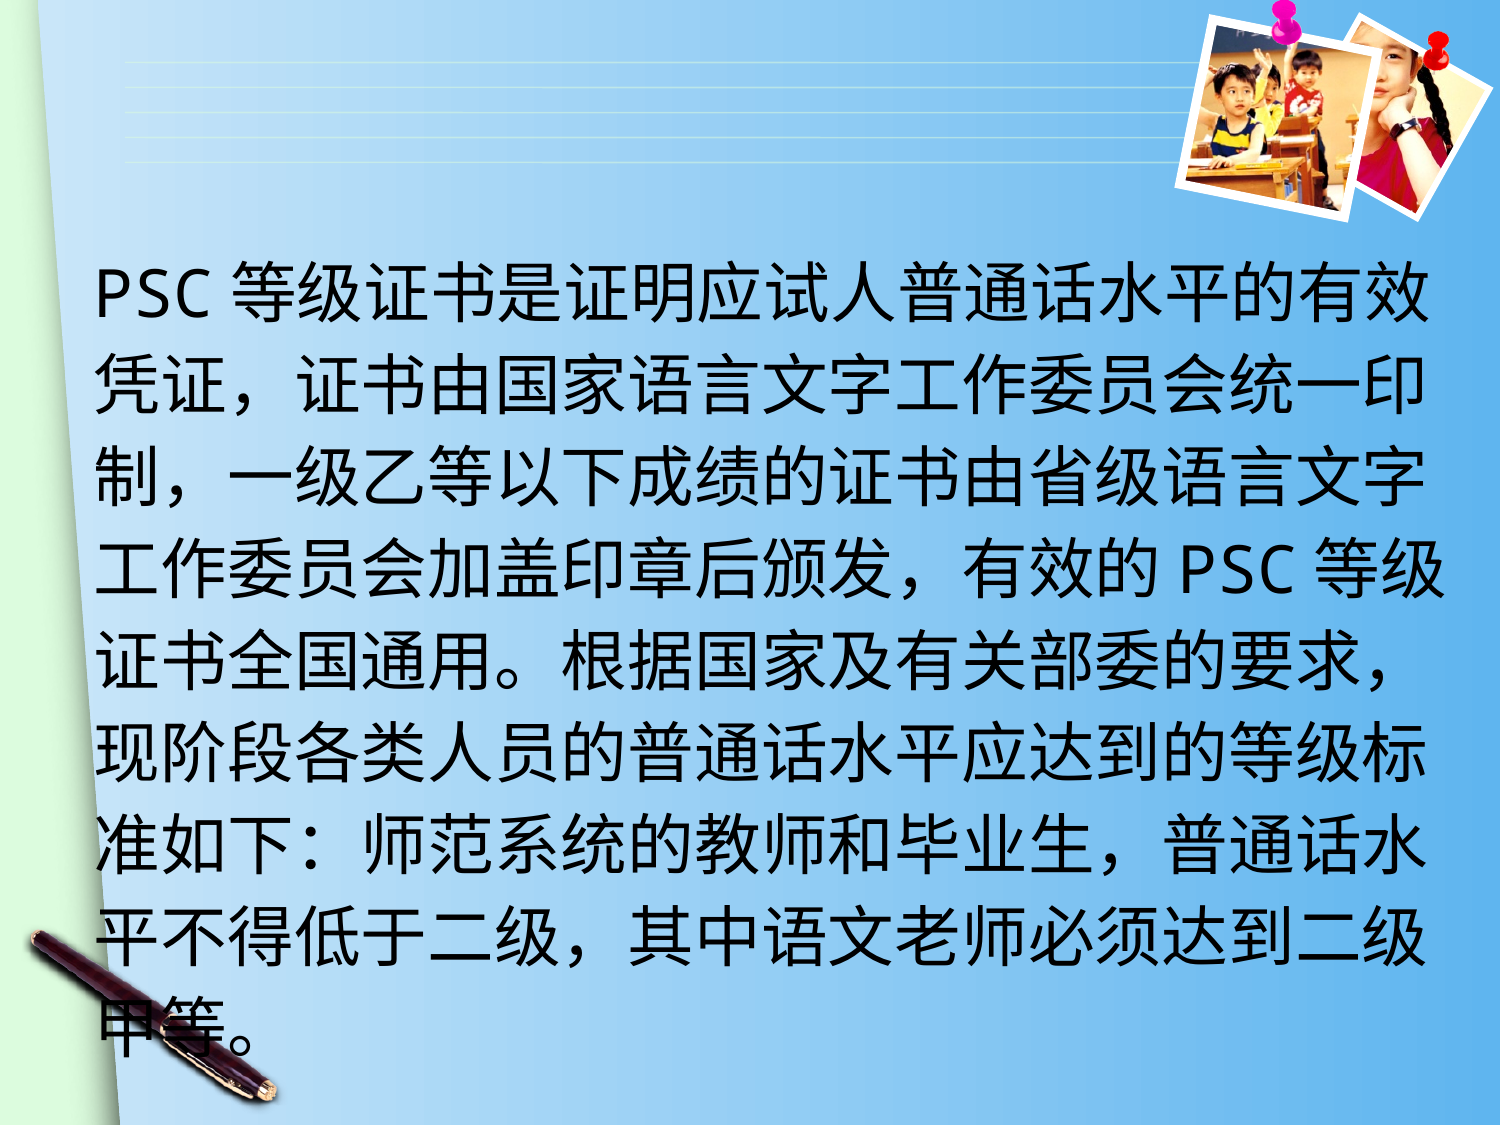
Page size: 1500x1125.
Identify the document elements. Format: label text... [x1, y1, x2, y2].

picture [1186, 0, 1371, 211]
text_box PSC等级证书是证明应试人普通话水平的有效凭证，证书由国家语言文字工作委员会统一印制，一级乙等以下成绩的证书由省级语言文字工作委员会加盖印章后颁发，有效的PSC等级证书全国通用。根据国家及有关部委的要求，现阶段各类人员的普通话水平应达到的等级标准如下：师范系统的教师和毕业生，普通话水平不得低于二级，其中语文老师必须达到二级甲等。 [79, 231, 1483, 1074]
picture [1351, 22, 1484, 212]
picture [0, 0, 288, 1125]
